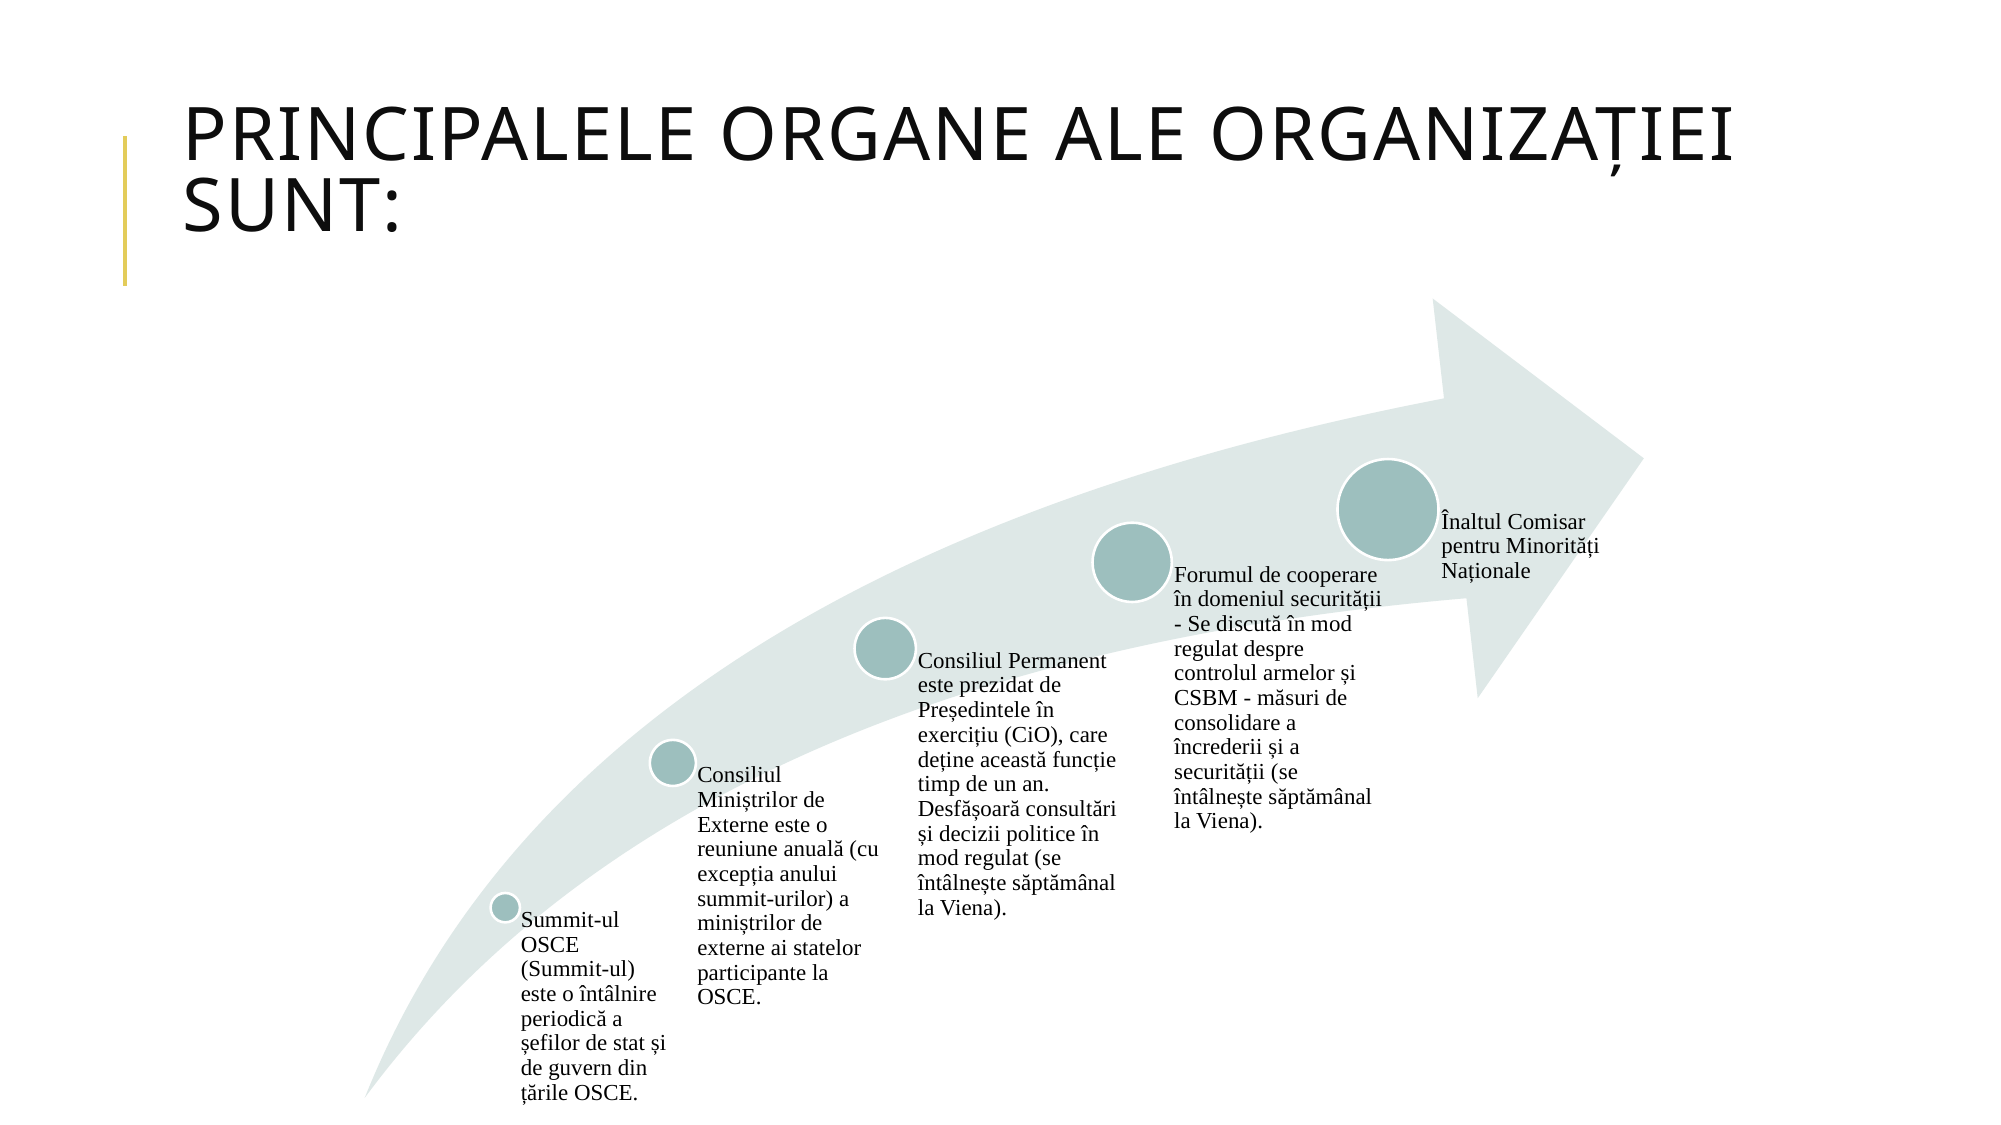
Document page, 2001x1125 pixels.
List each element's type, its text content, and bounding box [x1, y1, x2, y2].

title Principalele organe ale organizației sunt: [168, 96, 1763, 295]
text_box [167, 298, 1841, 1099]
